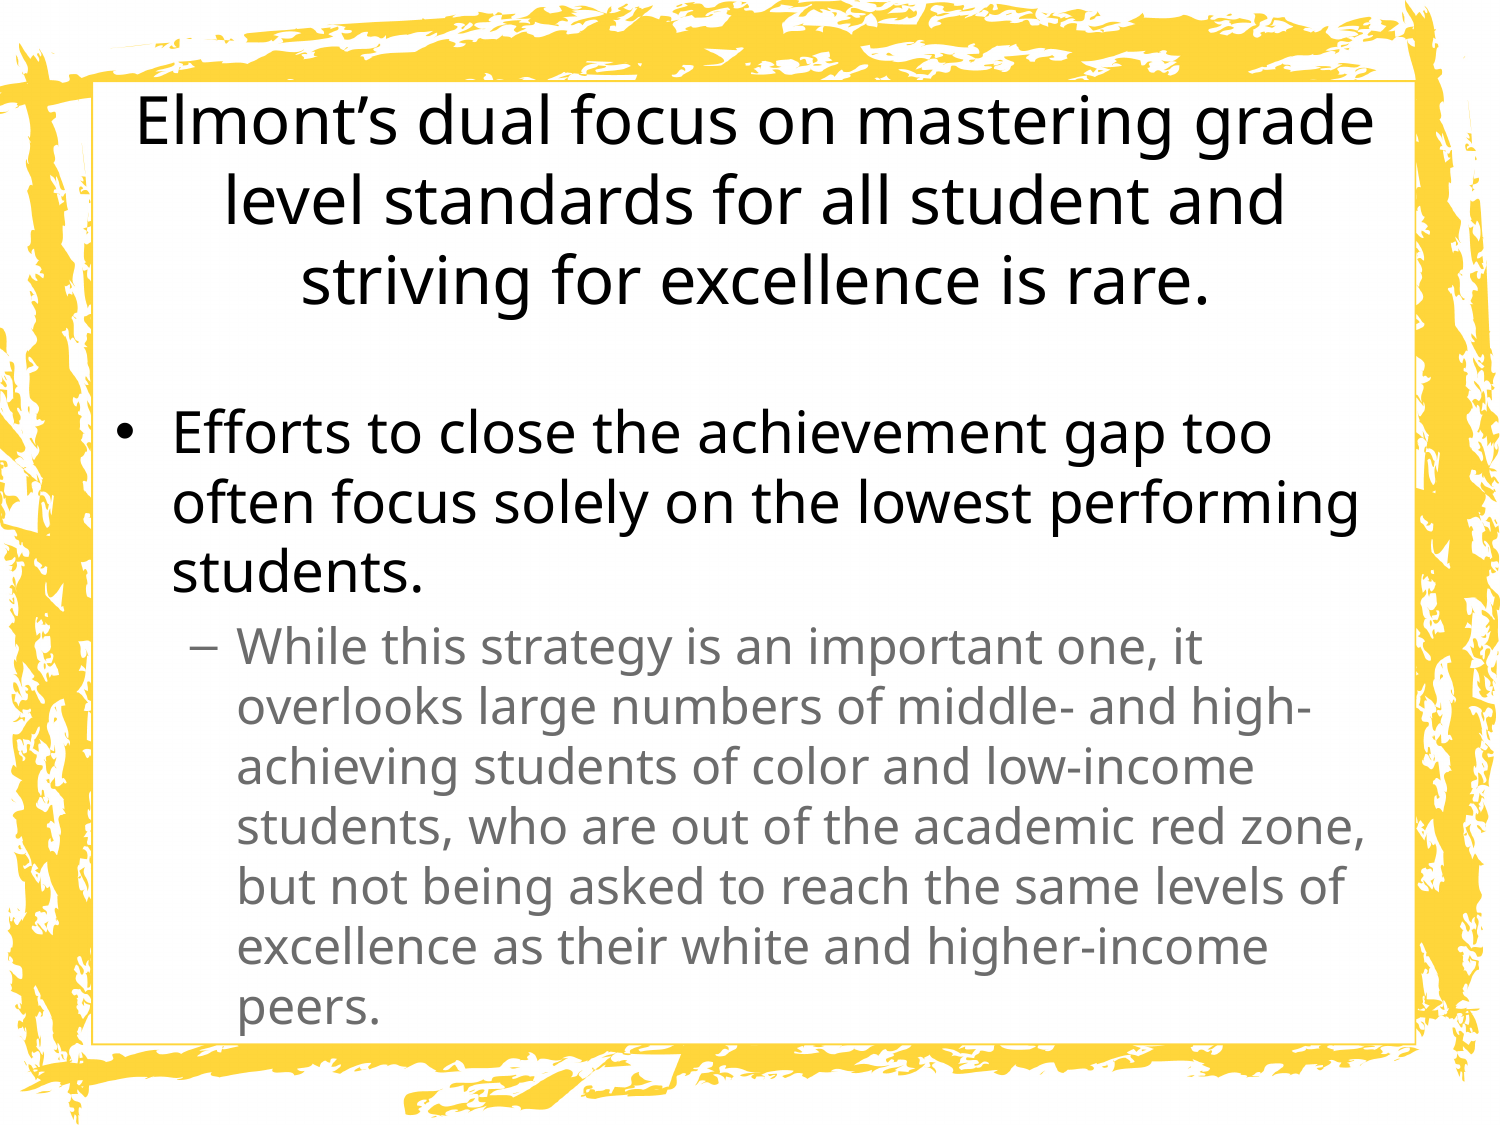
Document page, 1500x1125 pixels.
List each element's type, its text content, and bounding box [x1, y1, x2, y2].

picture [0, 0, 1500, 1125]
title Elmont’s dual focus on mastering grade level standards for all student and striving for excellence is rare. [99, 125, 1413, 271]
list Efforts to close the achievement gap too often focus solely on the lowest performing students. While this strategy is an important one, it overlooks large numbers of middle- and high-achieving students of color and low-income students, who are out of the academic red zone, but not being asked to reach the same levels of excellence as their white and higher-income peers. [99, 387, 1413, 1063]
